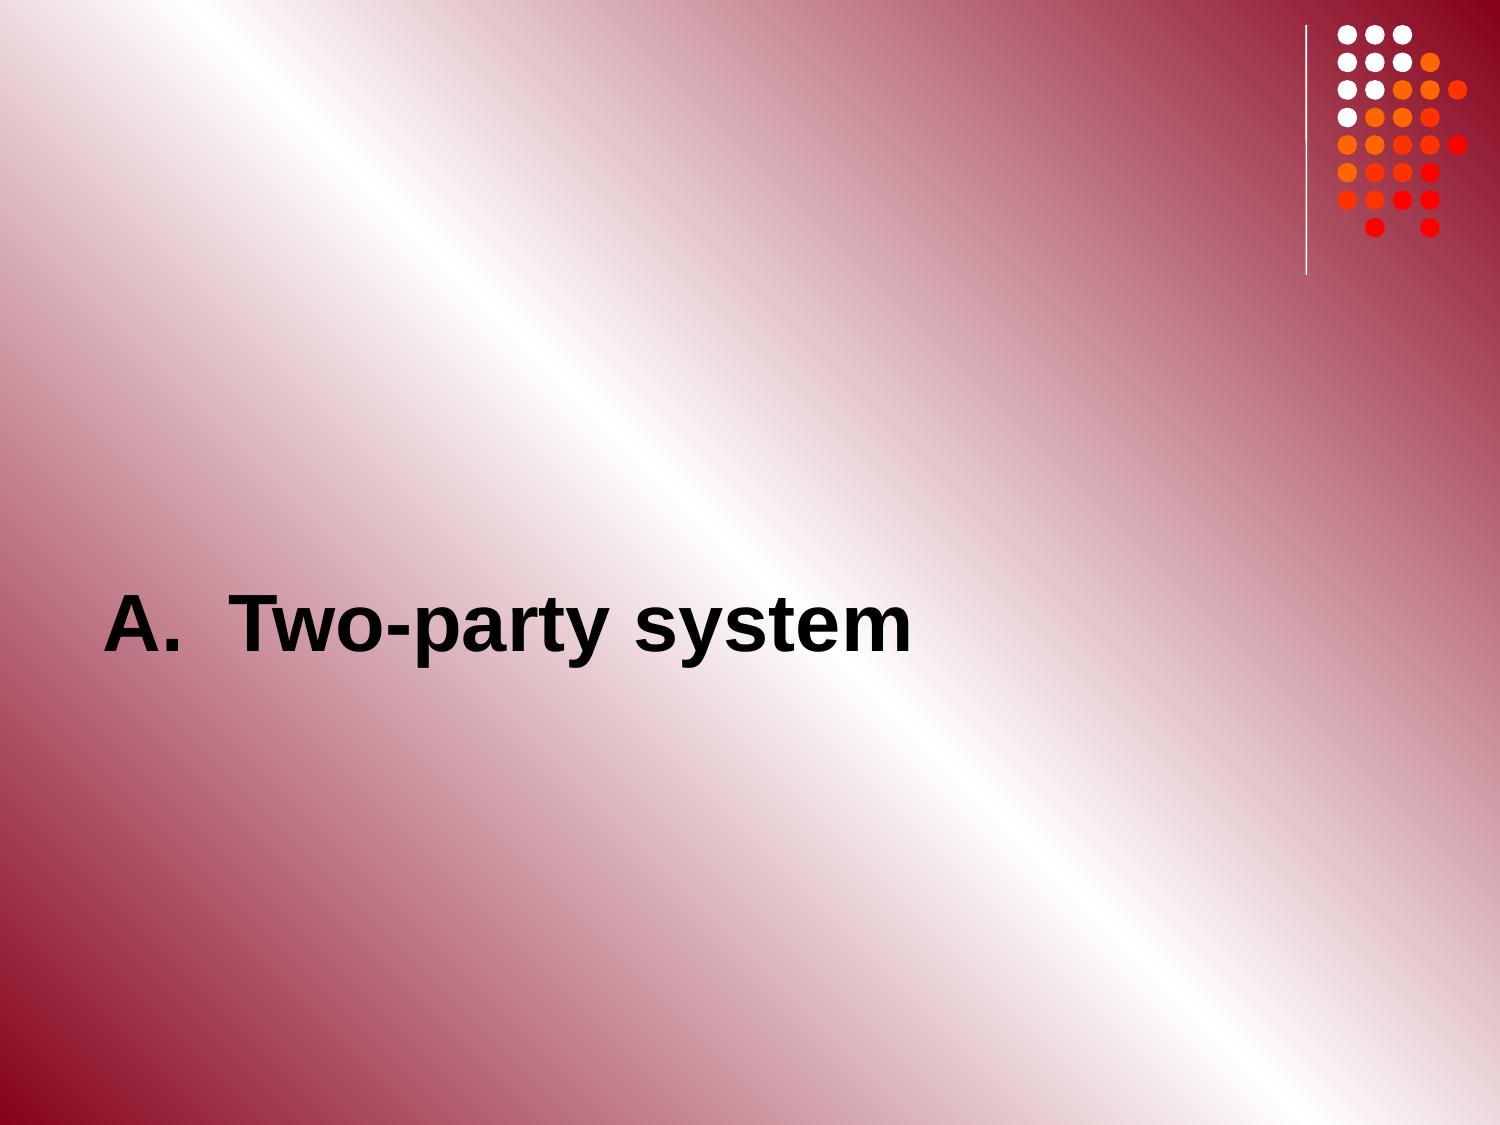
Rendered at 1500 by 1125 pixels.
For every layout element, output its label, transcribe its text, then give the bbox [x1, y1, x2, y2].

title A. Two-party system [87, 462, 1325, 675]
